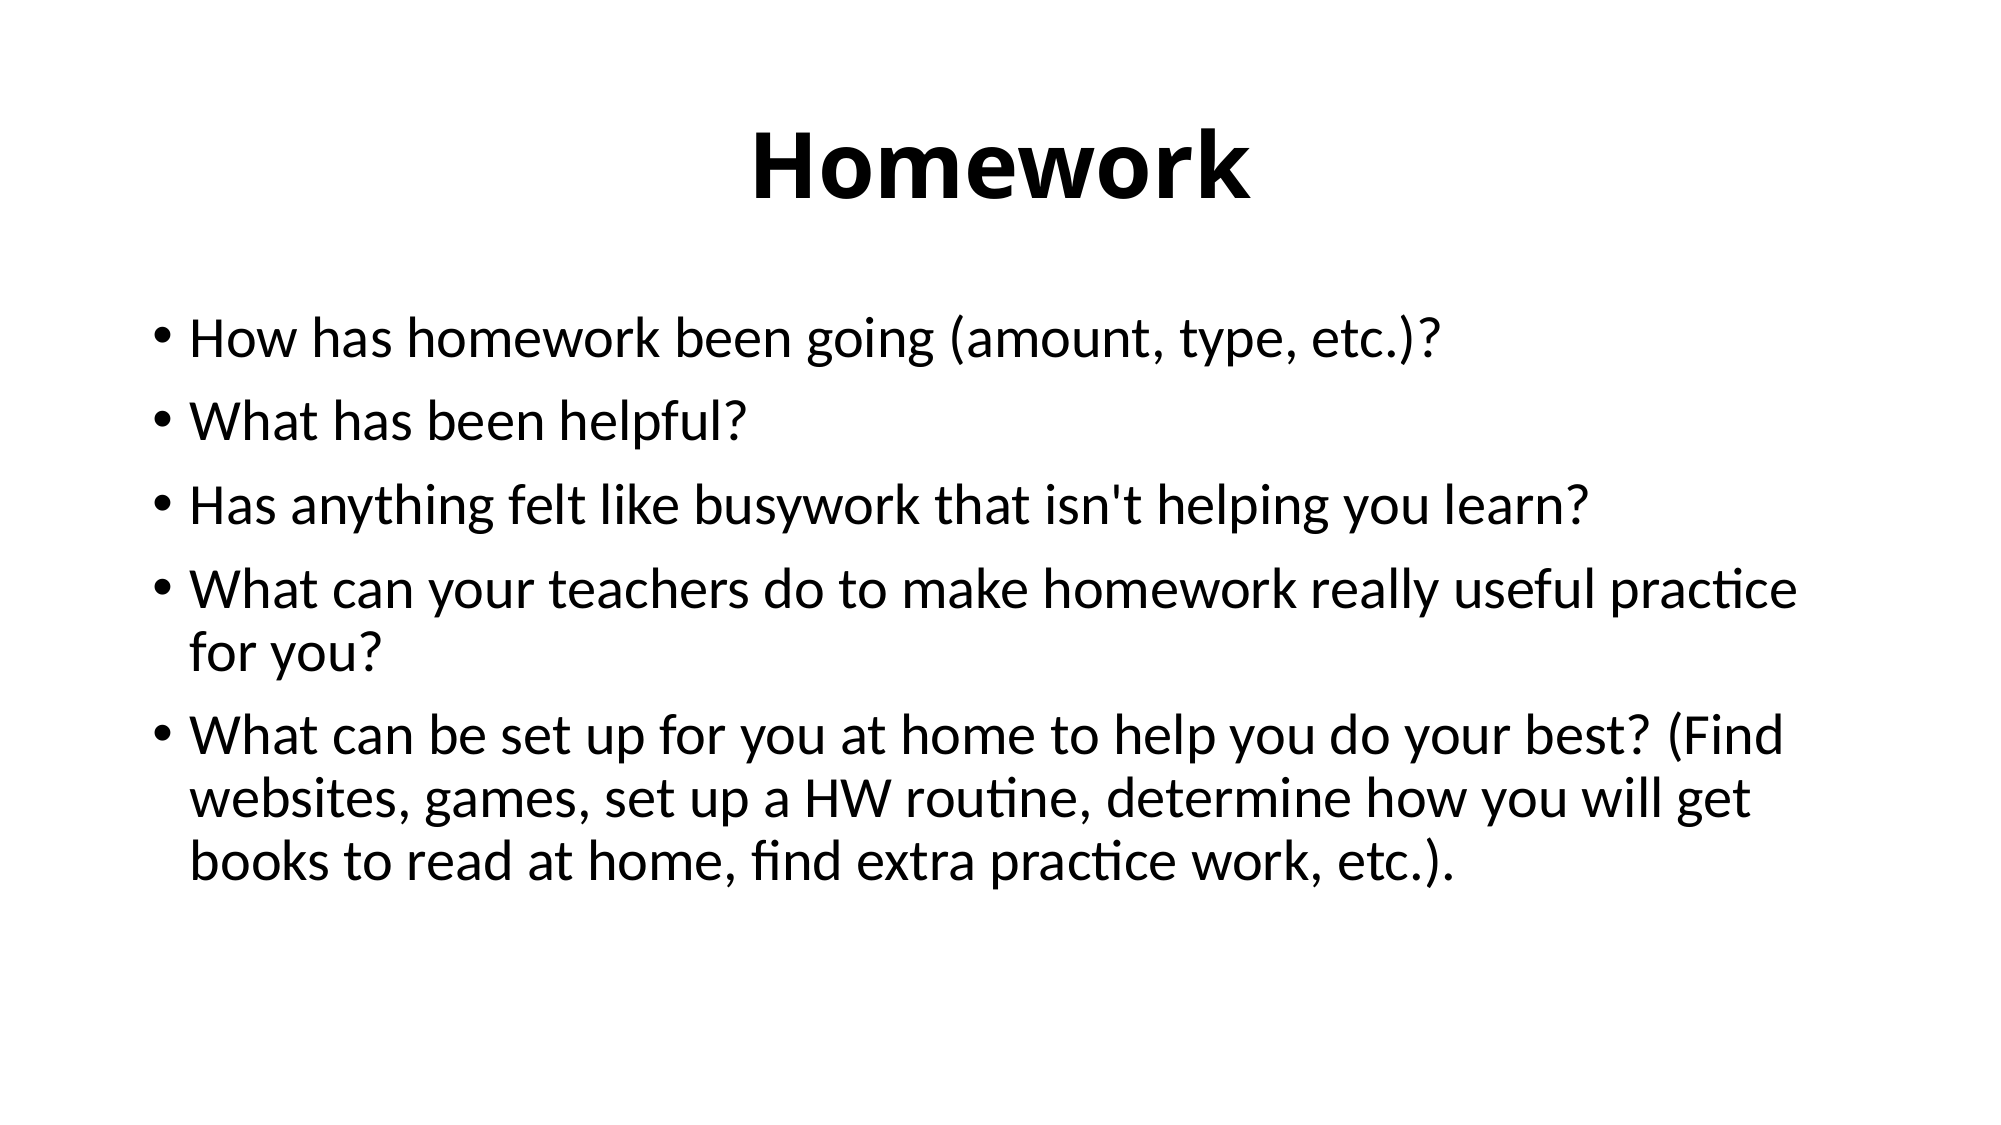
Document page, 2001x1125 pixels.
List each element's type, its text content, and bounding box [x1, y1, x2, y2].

title Homework [137, 59, 1863, 278]
list How has homework been going (amount, type, etc.)? What has been helpful? Has anything felt like busywork that isn't helping you learn? What can your teachers do to make homework really useful practice for you? What can be set up for you at home to help you do your best? (Find websites, games, set up a HW routine, determine how you will get books to read at home, find extra practice work, etc.). [137, 299, 1863, 1014]
